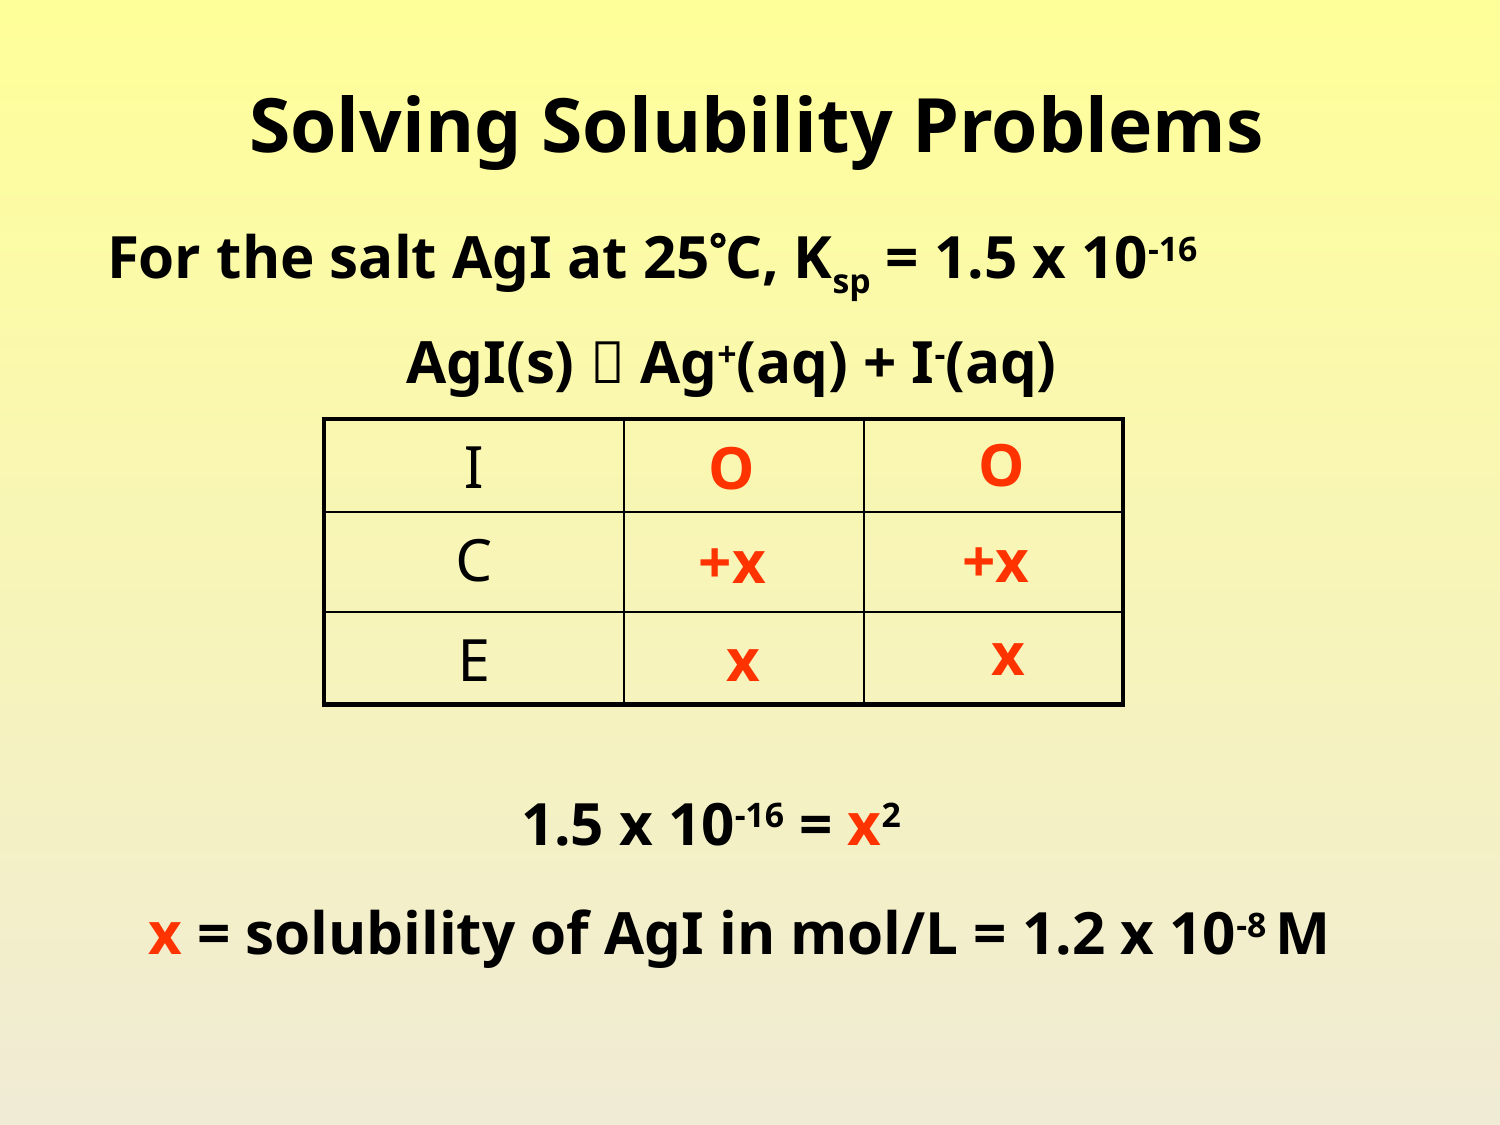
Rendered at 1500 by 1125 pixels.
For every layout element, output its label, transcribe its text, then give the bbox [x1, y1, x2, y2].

table_cell [865, 513, 1121, 611]
table_cell C [326, 513, 623, 611]
title Solving Solubility Problems [74, 44, 1440, 200]
table_cell [625, 613, 863, 702]
table_cell [625, 513, 863, 611]
text_box +x [684, 517, 782, 603]
text_box O [963, 420, 1040, 505]
table_header [625, 421, 863, 511]
text_box O [693, 423, 770, 509]
text_box 1.5 x 10-16 = x2 [506, 779, 1046, 865]
table_header [865, 421, 1121, 511]
text_box x [976, 609, 1041, 695]
text_box For the salt AgI at 25C, Ksp = 1.5 x 10-16 [92, 213, 1445, 308]
table_cell E [326, 613, 623, 702]
table_cell [865, 613, 1121, 702]
table_header I [326, 421, 623, 511]
text_box x [711, 615, 775, 701]
text_box AgI(s)  Ag+(aq) + I-(aq) [391, 317, 1072, 403]
text_box x = solubility of AgI in mol/L = 1.2 x 10-8 M [133, 889, 1345, 974]
text_box +x [947, 516, 1045, 602]
